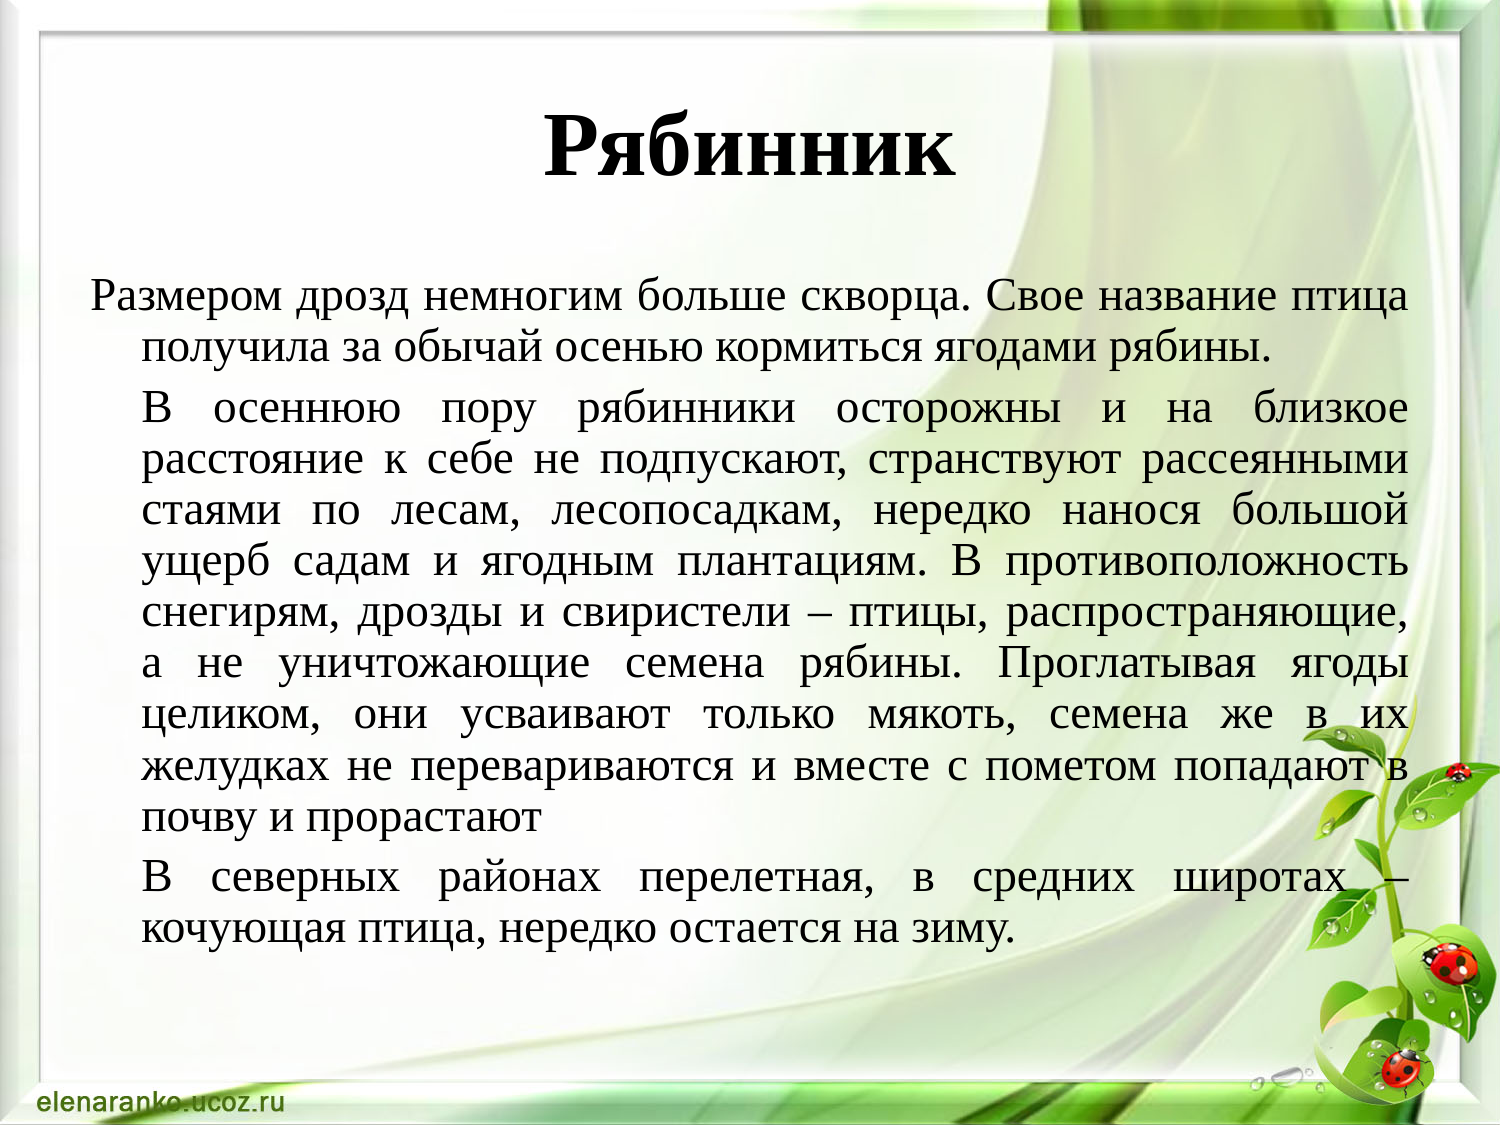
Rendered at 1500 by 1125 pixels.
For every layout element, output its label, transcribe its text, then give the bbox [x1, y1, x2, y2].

list Размером дрозд немногим больше скворца. Свое название птица получила за обычай осенью кормиться ягодами рябины. В осеннюю пору рябинники осторожны и на близкое расстояние к себе не подпускают, странствуют рассеянными стаями по лесам, лесопосадкам, нередко нанося большой ущерб садам и ягодным плантациям. В противоположность снегирям, дрозды и свиристели – птицы, распространяющие, а не уничтожающие семена рябины. Проглатывая ягоды целиком, они усваивают только мякоть, семена же в их желудках не перевариваются и вместе с пометом попадают в почву и прорастают В северных районах перелетная, в средних широтах – кочующая птица, нередко остается на зиму. [75, 262, 1425, 1005]
title Рябинник [75, 45, 1425, 233]
picture [0, 0, 1500, 1125]
